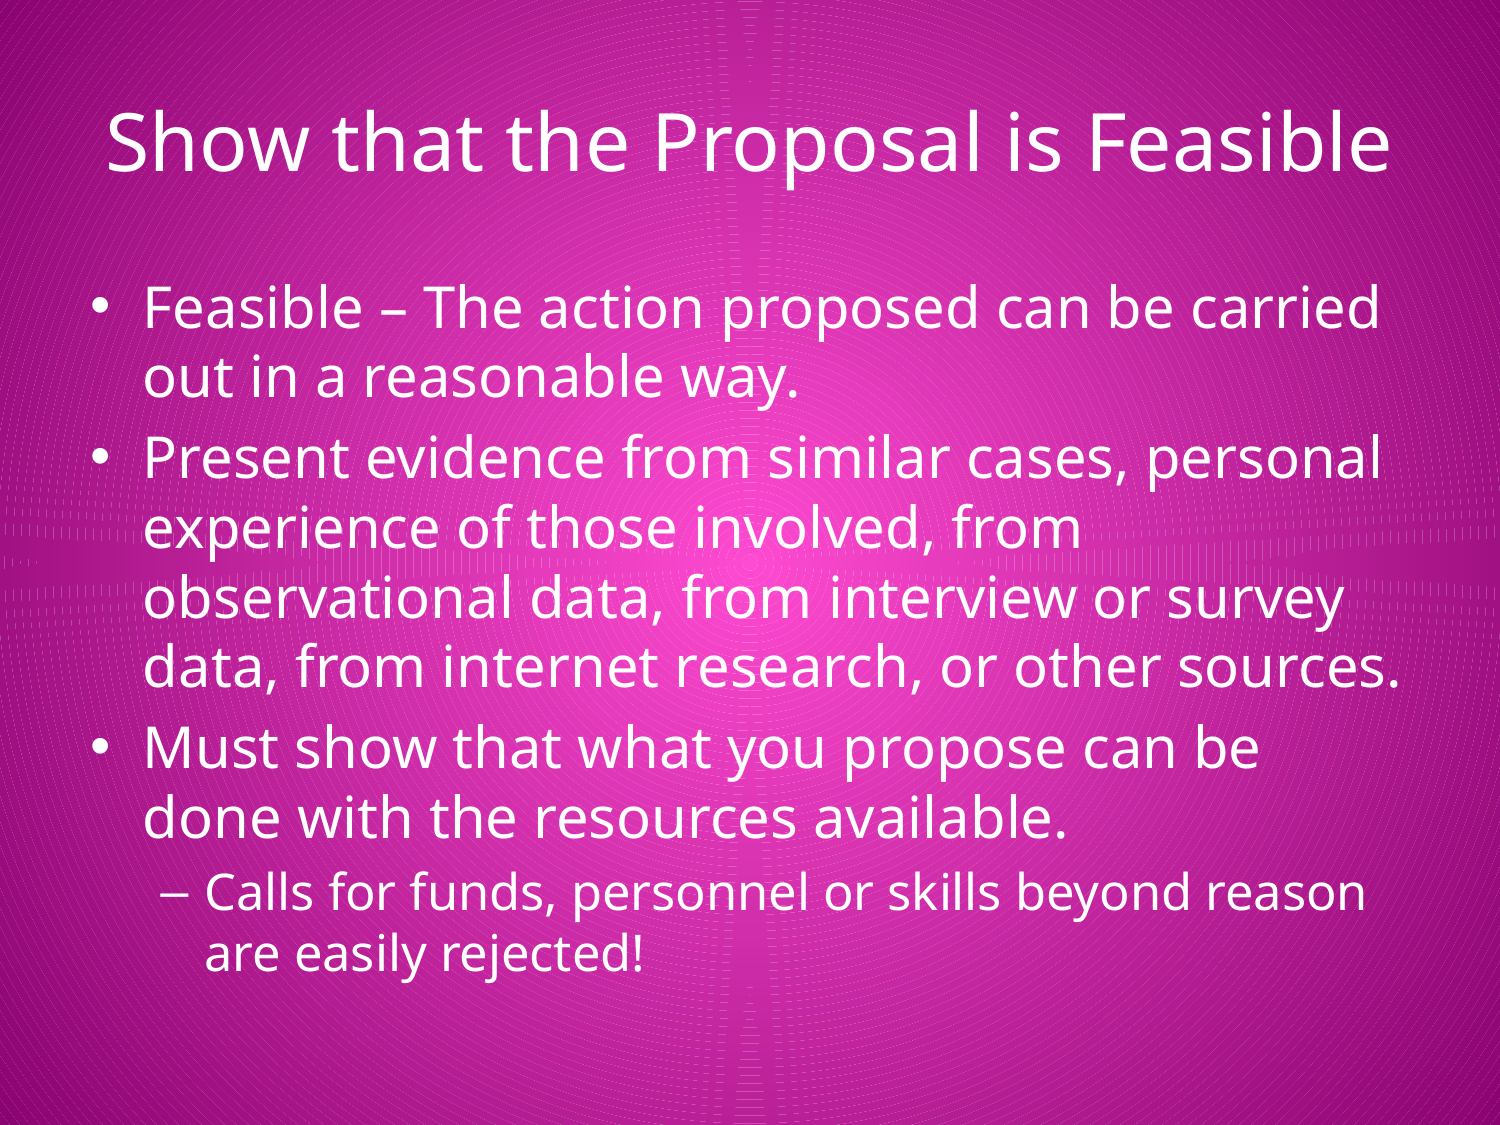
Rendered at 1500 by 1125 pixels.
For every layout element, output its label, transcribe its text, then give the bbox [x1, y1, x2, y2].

title Show that the Proposal is Feasible [75, 45, 1425, 233]
list Feasible – The action proposed can be carried out in a reasonable way. Present evidence from similar cases, personal experience of those involved, from observational data, from interview or survey data, from internet research, or other sources. Must show that what you propose can be done with the resources available. Calls for funds, personnel or skills beyond reason are easily rejected! [75, 262, 1425, 1005]
